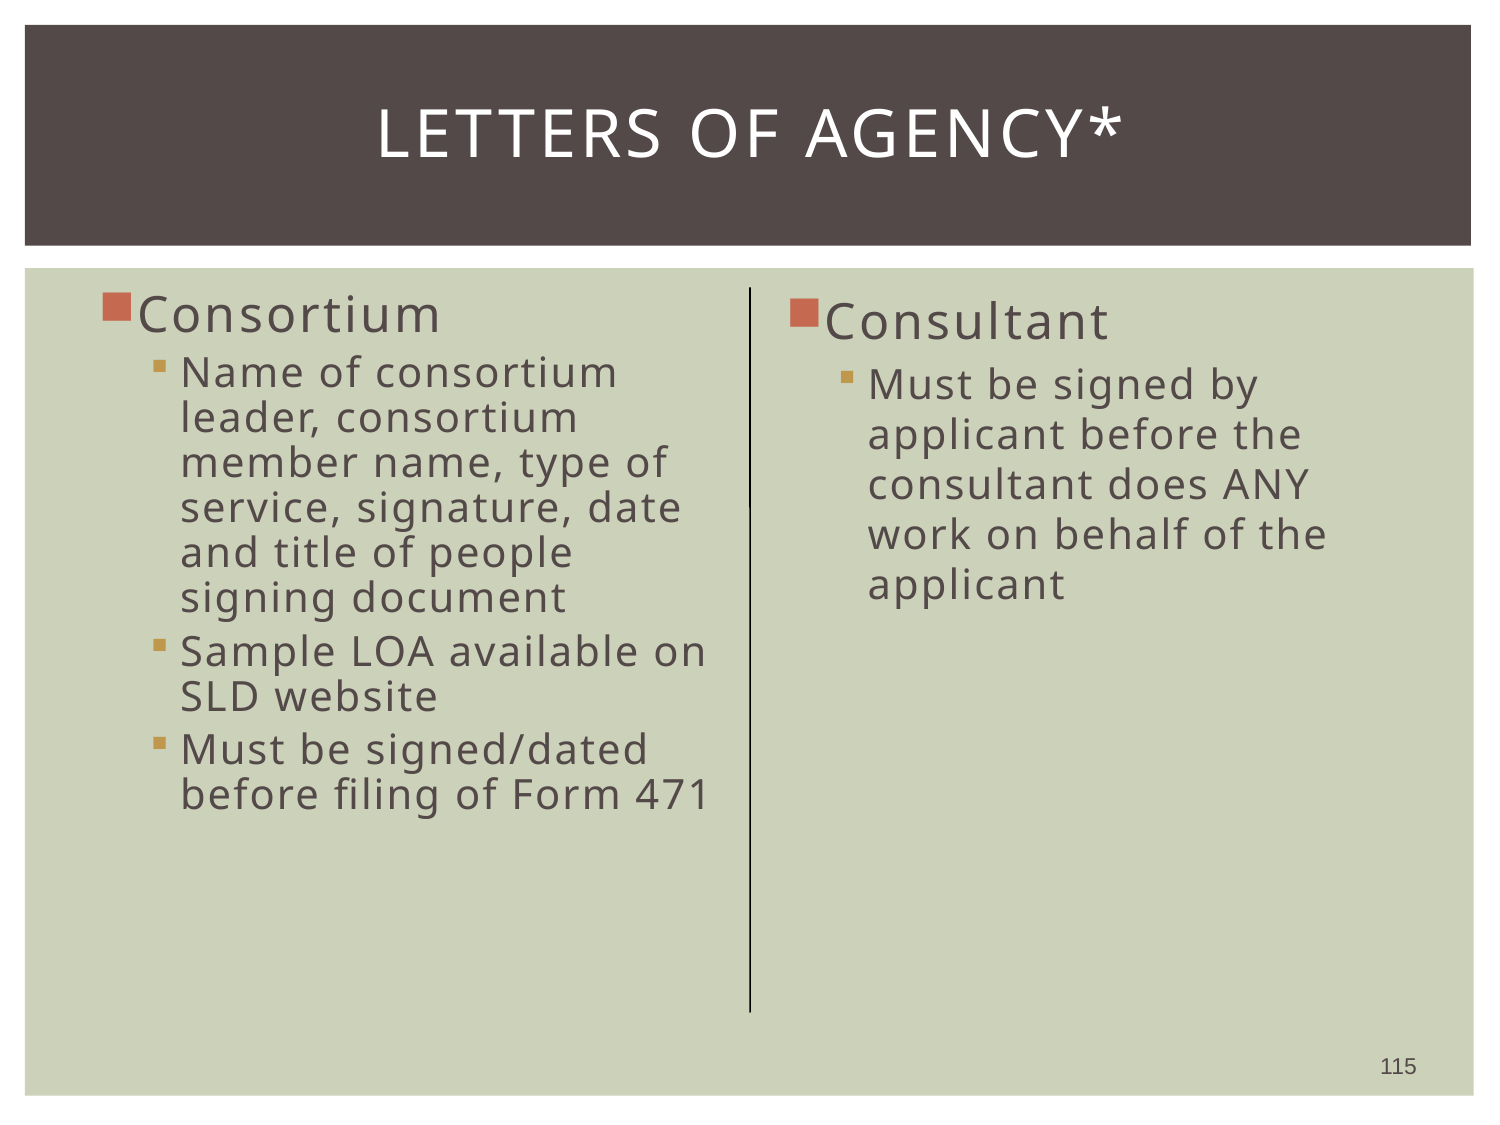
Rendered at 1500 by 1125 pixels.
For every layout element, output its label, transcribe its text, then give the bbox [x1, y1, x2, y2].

list Consortium Name of consortium leader, consortium member name, type of service, signature, date and title of people signing document Sample LOA available on SLD website Must be signed/dated before filing of Form 471 [75, 282, 738, 1005]
list Consultant Must be signed by applicant before the consultant does ANY work on behalf of the applicant [762, 282, 1425, 1005]
slide_number 115 [1349, 1041, 1448, 1089]
title Letters of Agency* [75, 37, 1425, 225]
